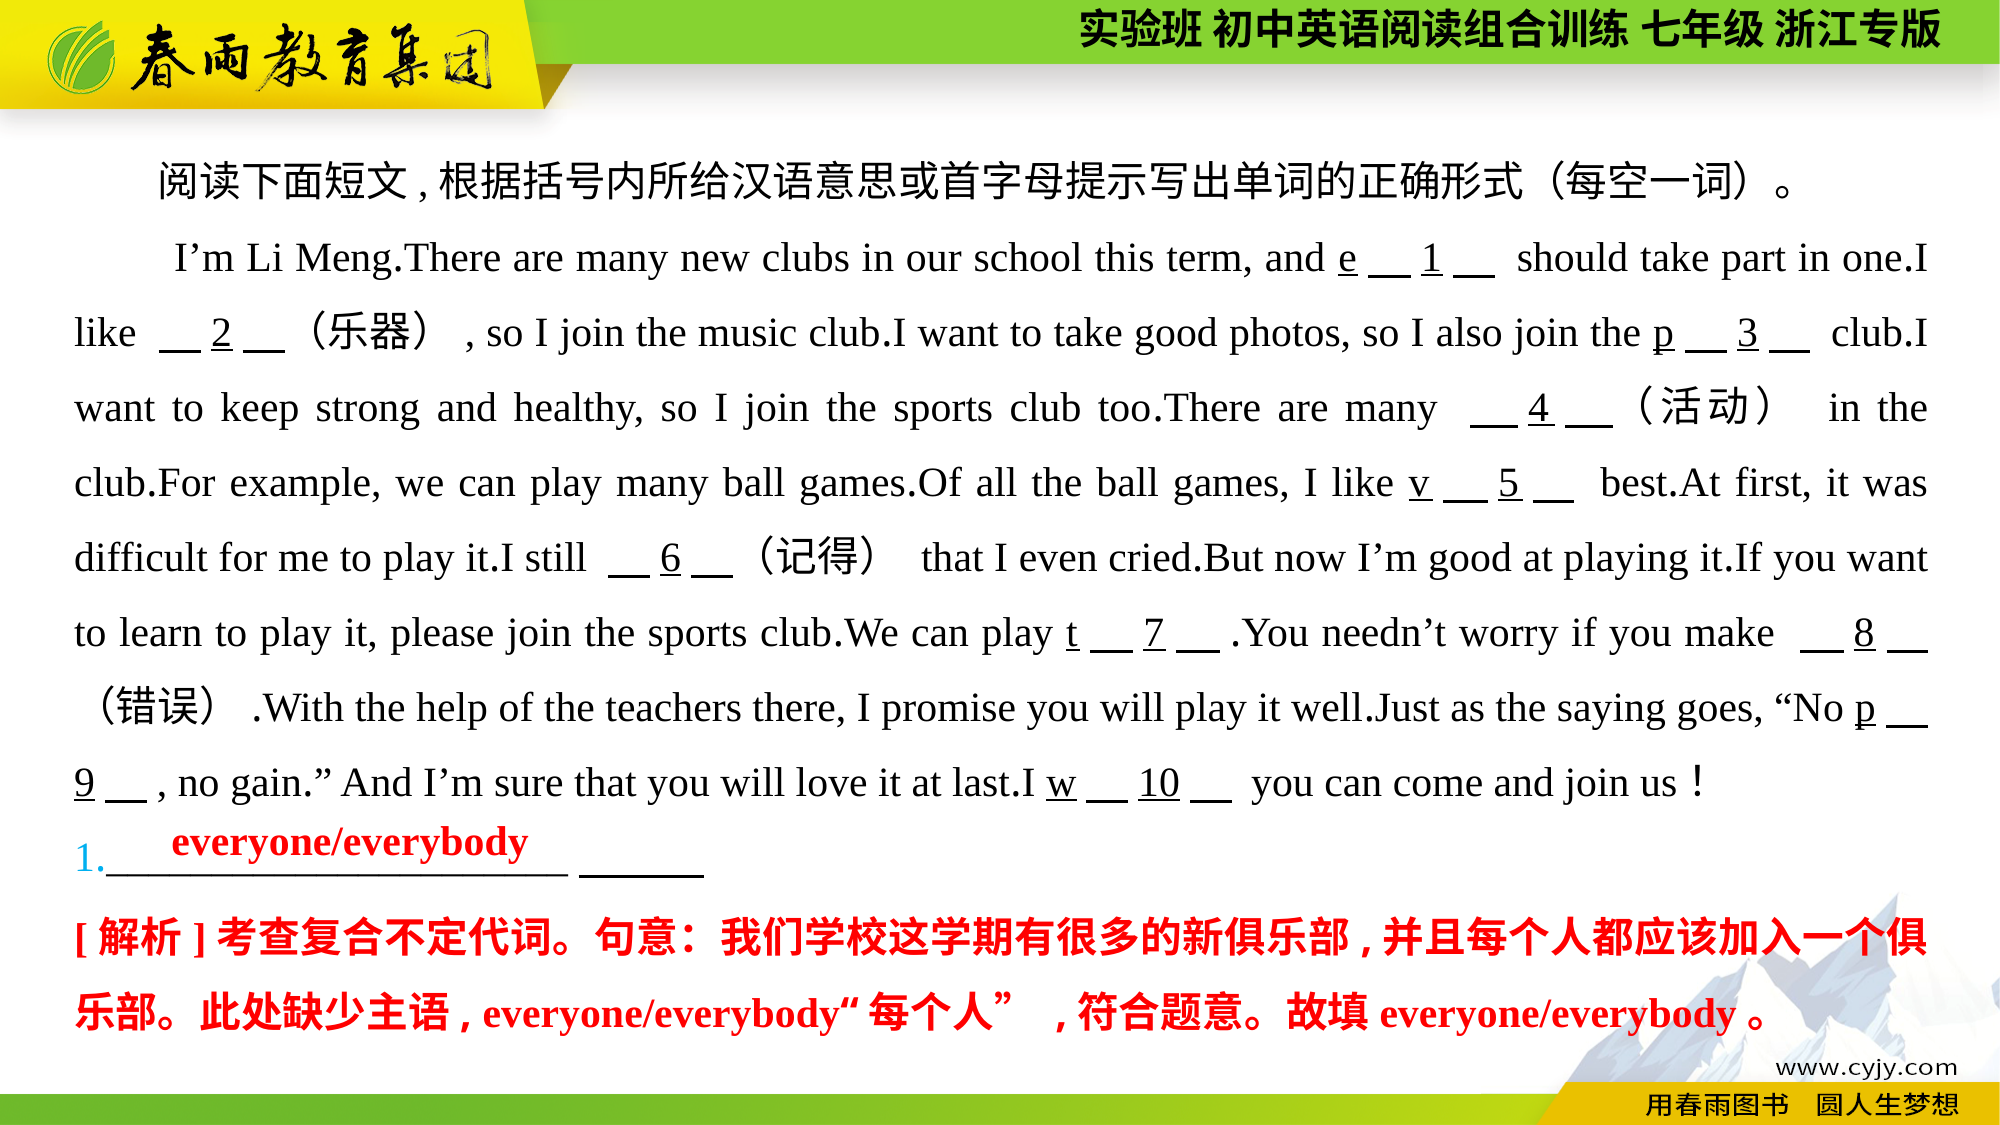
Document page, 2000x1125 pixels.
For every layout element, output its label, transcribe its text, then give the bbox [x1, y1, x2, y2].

text_box everyone/everybody [156, 806, 545, 872]
list 阅读下面短文,根据括号内所给汉语意思或首字母提示写出单词的正确形式（每空一词）。 I’m Li Meng.There are many new clubs in our school this term, and e 1 should take part in one.I like 2 （乐器）, so I join the music club.I want to take good photos, so I also join the p 3 club.I want to keep strong and healthy, so I join the sports club too.There are many 4 （活动） in the club.For example, we can play many ball games.Of all the ball games, I like v 5 best.At first, it was difficult for me to play it.I still 6 （记得） that I even cried.But now I’m good at playing it.If you want to learn to play it, please join the sports club.We can play t 7 .You needn’t worry if you make 8 （错误）.With the help of the teachers there, I promise you will play it well.Just as the saying goes, “No p 9 , no gain.” And I’m sure that you will love it at last.I w 10 you can come and join us！ 1.______________________ [59, 122, 1944, 877]
picture [0, 0, 2000, 1125]
text_box [解析]考查复合不定代词。句意：我们学校这学期有很多的新俱乐部,并且每个人都应该加入一个俱乐部。此处缺少主语, everyone/everybody“每个人” ,符合题意。故填everyone/everybody。 [59, 877, 1944, 1043]
